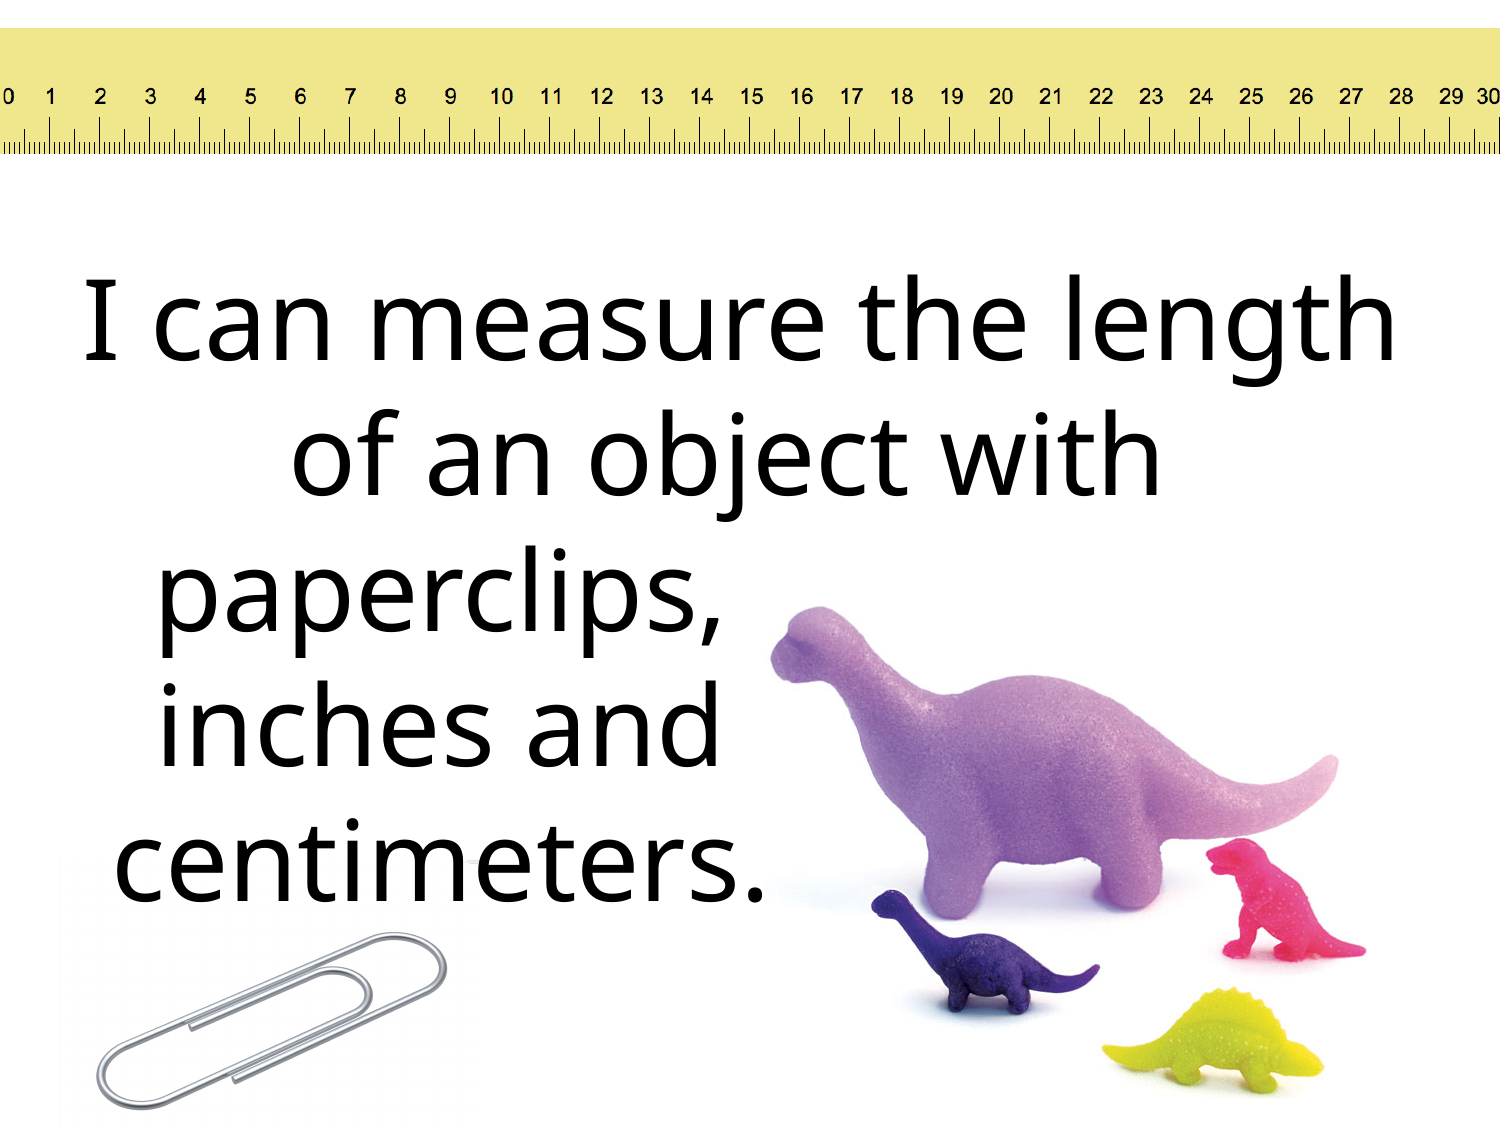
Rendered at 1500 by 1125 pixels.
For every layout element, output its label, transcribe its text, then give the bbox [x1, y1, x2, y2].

picture [763, 603, 1372, 1099]
text_box paperclips, inches and centimeters. [80, 512, 802, 932]
text_box I can measure the length of an object with [27, 240, 1458, 525]
picture [60, 859, 481, 1125]
picture [0, 28, 1500, 154]
